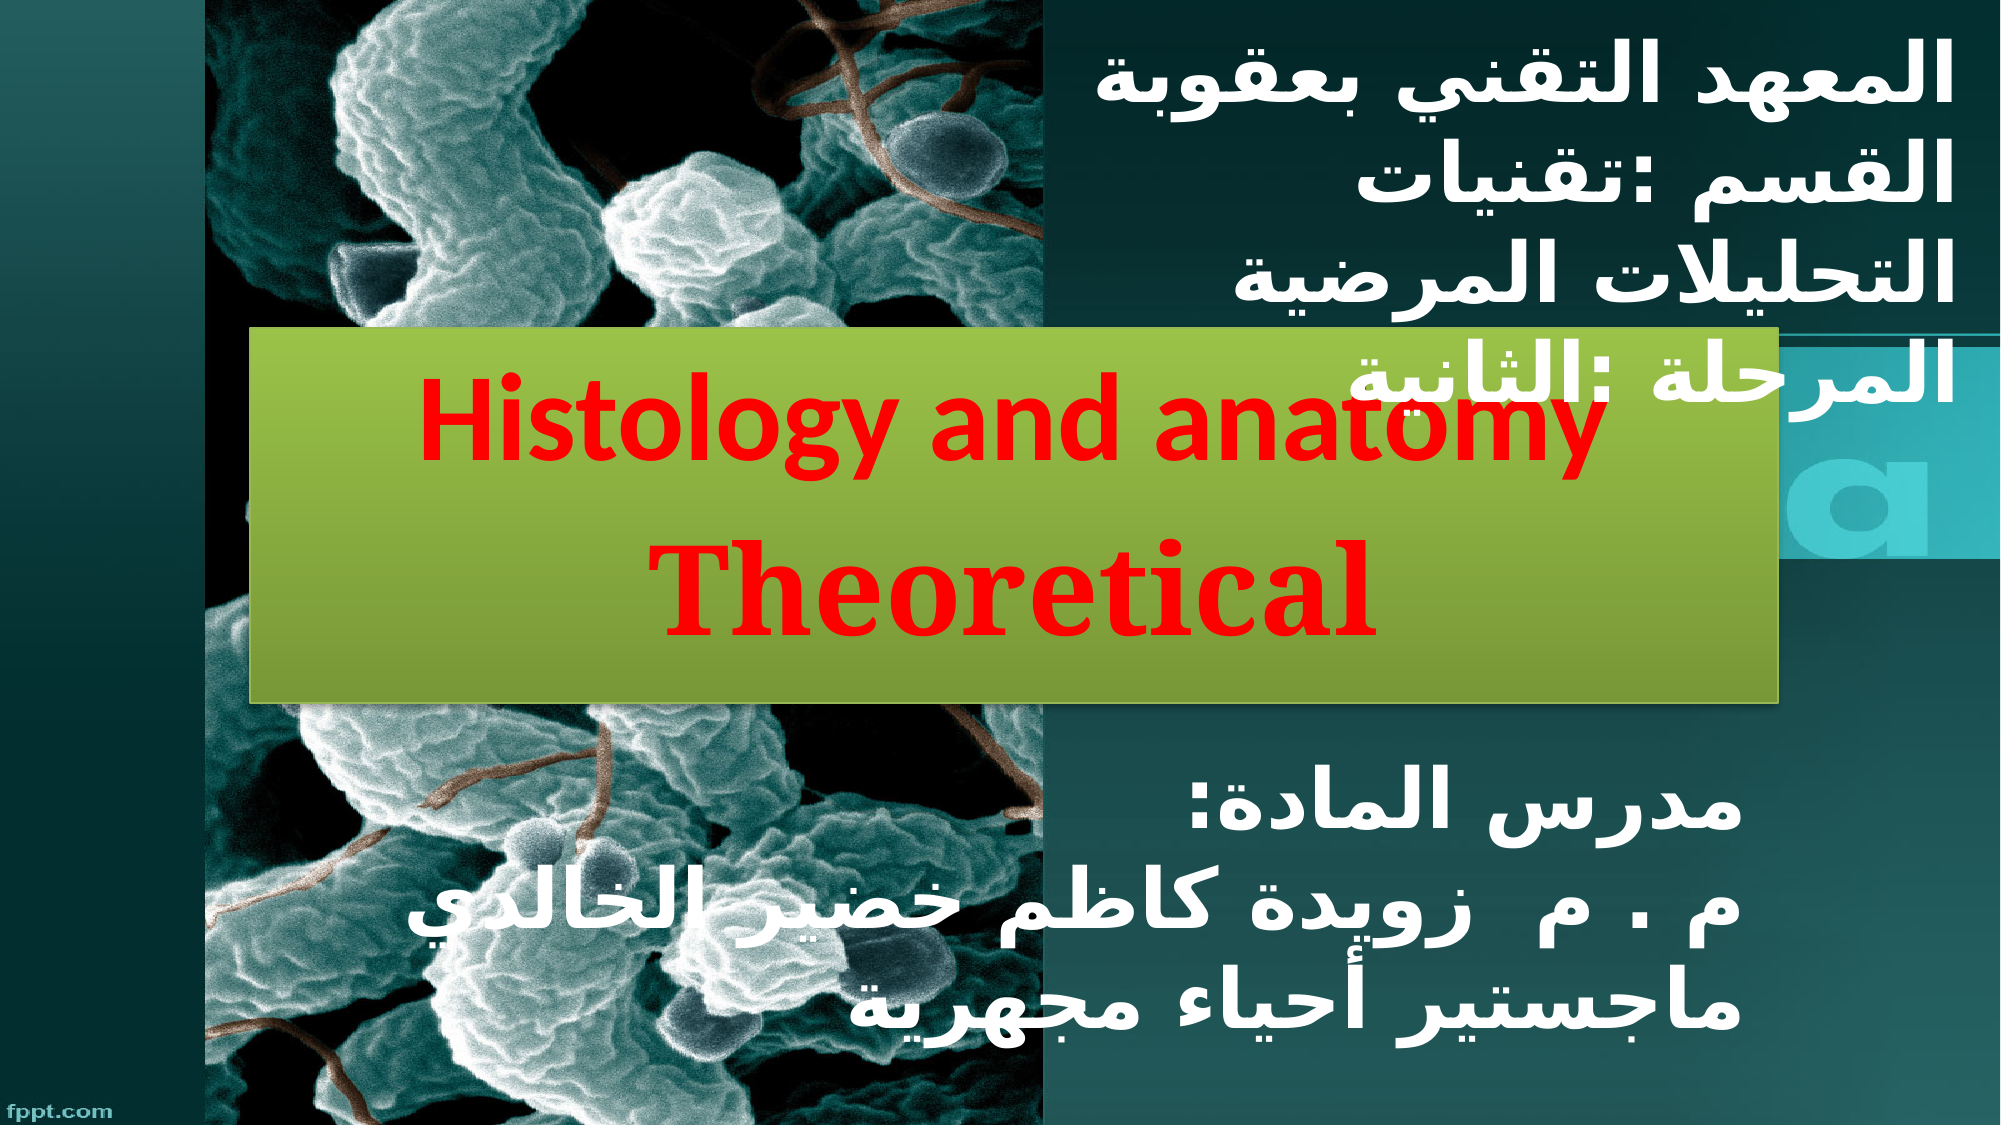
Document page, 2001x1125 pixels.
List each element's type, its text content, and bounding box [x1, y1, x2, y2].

text_box مدرس المادة: م . م زويدة كاظم خضير الخالدي ماجستير أحياء مجهرية [320, 738, 1762, 1053]
text_box المعهد التقني بعقوبة القسم :تقنيات التحليلات المرضية المرحلة :الثانية [974, 11, 1975, 426]
picture [0, 0, 2001, 1125]
subtitle Histology and anatomy Theoretical [249, 327, 1779, 704]
